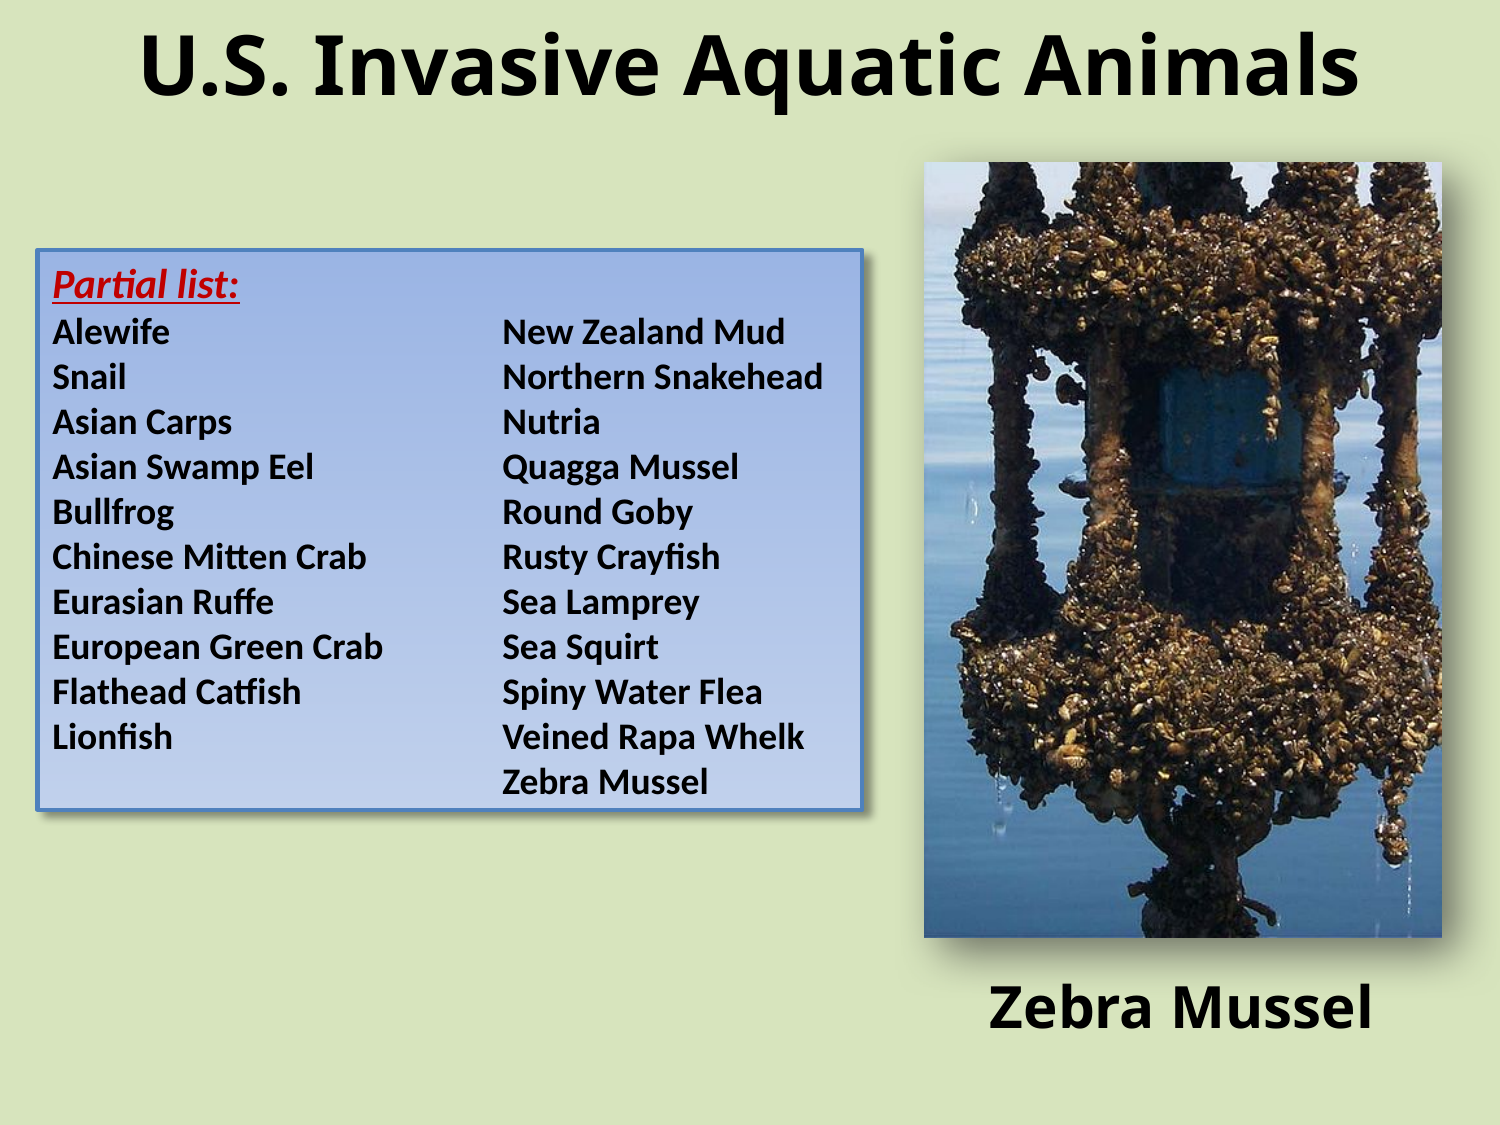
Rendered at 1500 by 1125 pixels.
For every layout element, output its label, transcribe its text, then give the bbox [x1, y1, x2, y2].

title U.S. Invasive Aquatic Animals [75, 0, 1425, 125]
text_box Zebra Mussel [975, 986, 1390, 1048]
text_box Partial list: Alewife New Zealand Mud Snail Northern Snakehead Asian Carps Nutria Asian Swamp Eel Quagga Mussel Bullfrog Round Goby Chinese Mitten Crab Rusty Crayfish Eurasian Ruffe Sea Lamprey European Green Crab Sea Squirt Flathead Catfish Spiny Water Flea Lionfish Veined Rapa Whelk Zebra Mussel [37, 249, 863, 810]
picture [924, 162, 1442, 938]
